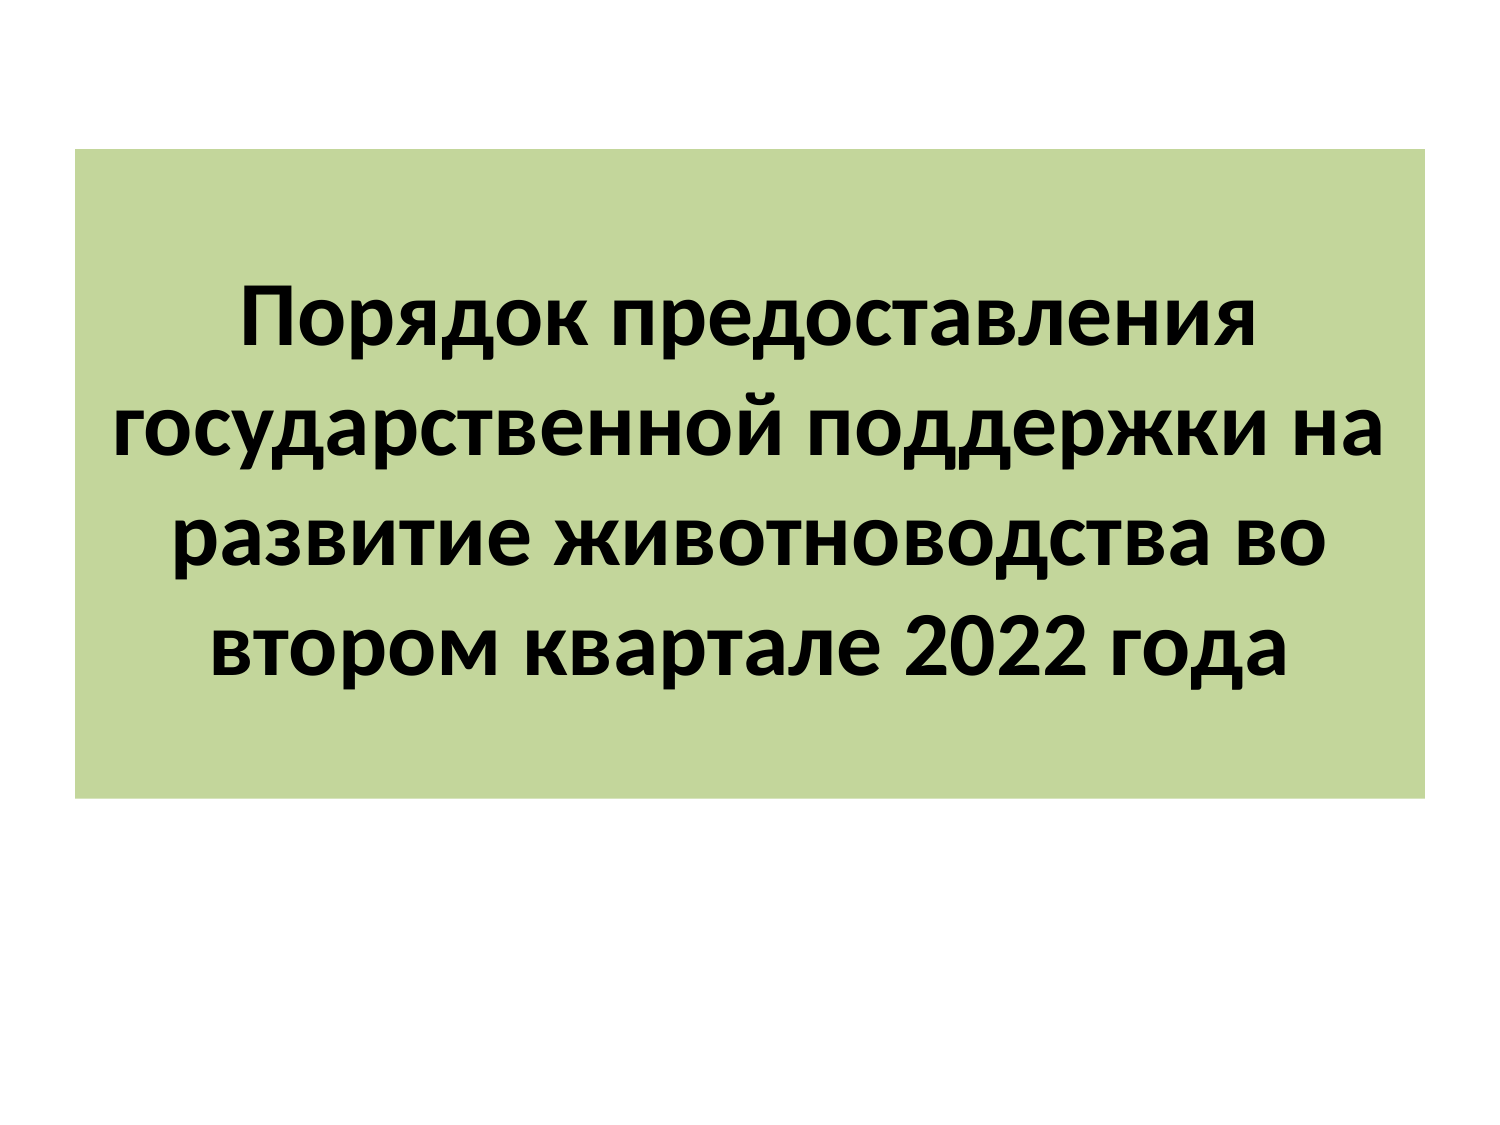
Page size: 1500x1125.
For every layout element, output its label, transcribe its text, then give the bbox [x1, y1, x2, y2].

title Порядок предоставления государственной поддержки на развитие животноводства во втором квартале 2022 года [75, 149, 1425, 799]
